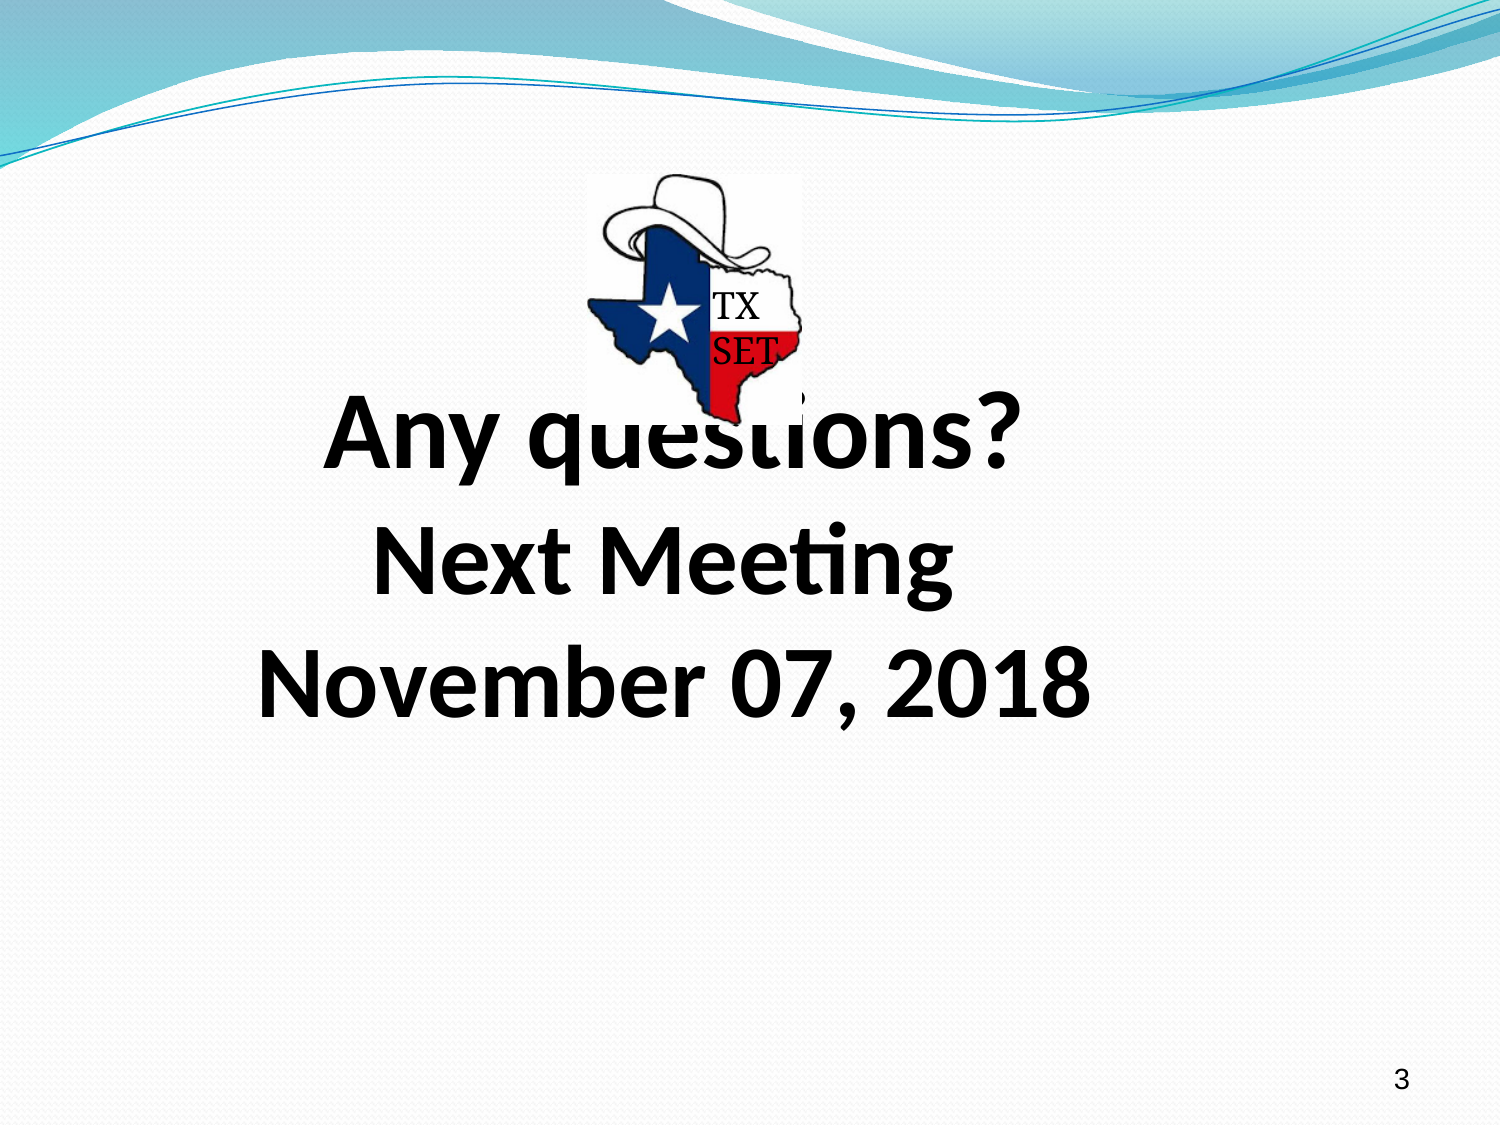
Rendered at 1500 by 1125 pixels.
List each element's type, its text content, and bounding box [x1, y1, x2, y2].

title Any questions? Next Meeting November 07, 2018 [0, 99, 1350, 1100]
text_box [587, 174, 802, 426]
text_box 3 [1074, 1024, 1425, 1103]
